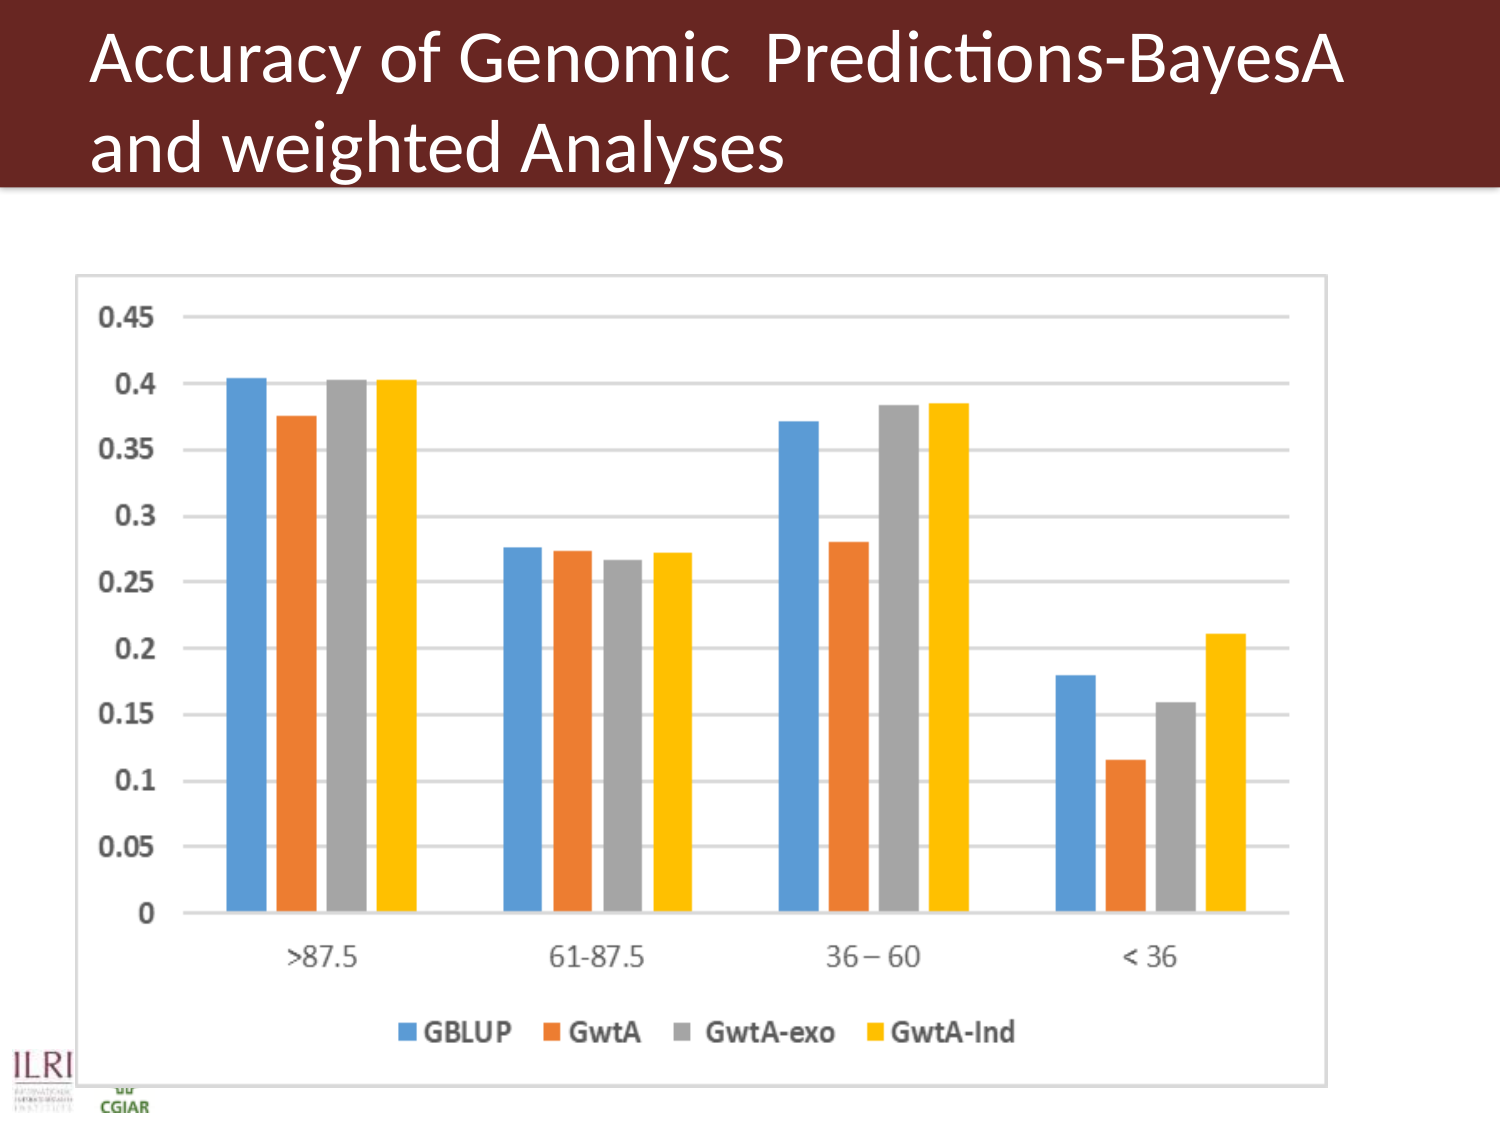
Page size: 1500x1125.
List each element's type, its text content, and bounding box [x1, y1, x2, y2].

picture [94, 1088, 155, 1113]
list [74, 274, 1328, 1088]
title Accuracy of Genomic Predictions-BayesA and weighted Analyses [75, 0, 1425, 188]
picture [12, 1049, 74, 1113]
